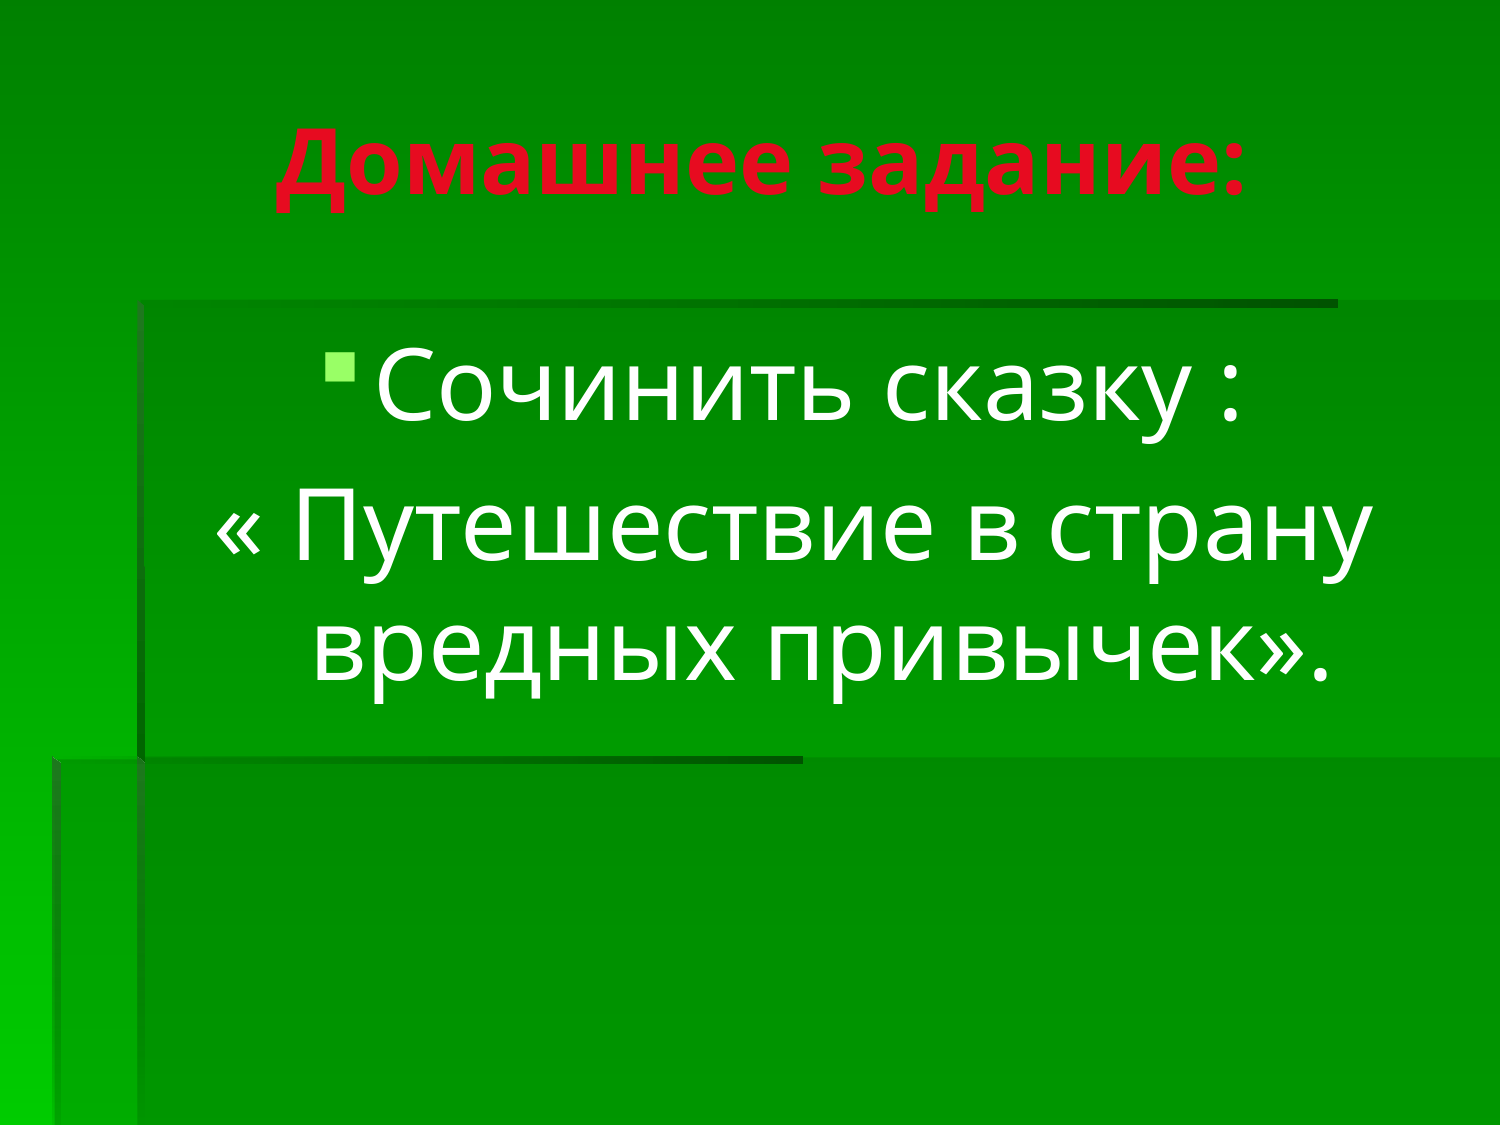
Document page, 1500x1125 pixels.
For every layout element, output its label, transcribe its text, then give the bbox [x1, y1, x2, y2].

list Сочинить сказку : « Путешествие в страну вредных привычек». [137, 312, 1452, 1001]
title Домашнее задание: [74, 39, 1451, 276]
